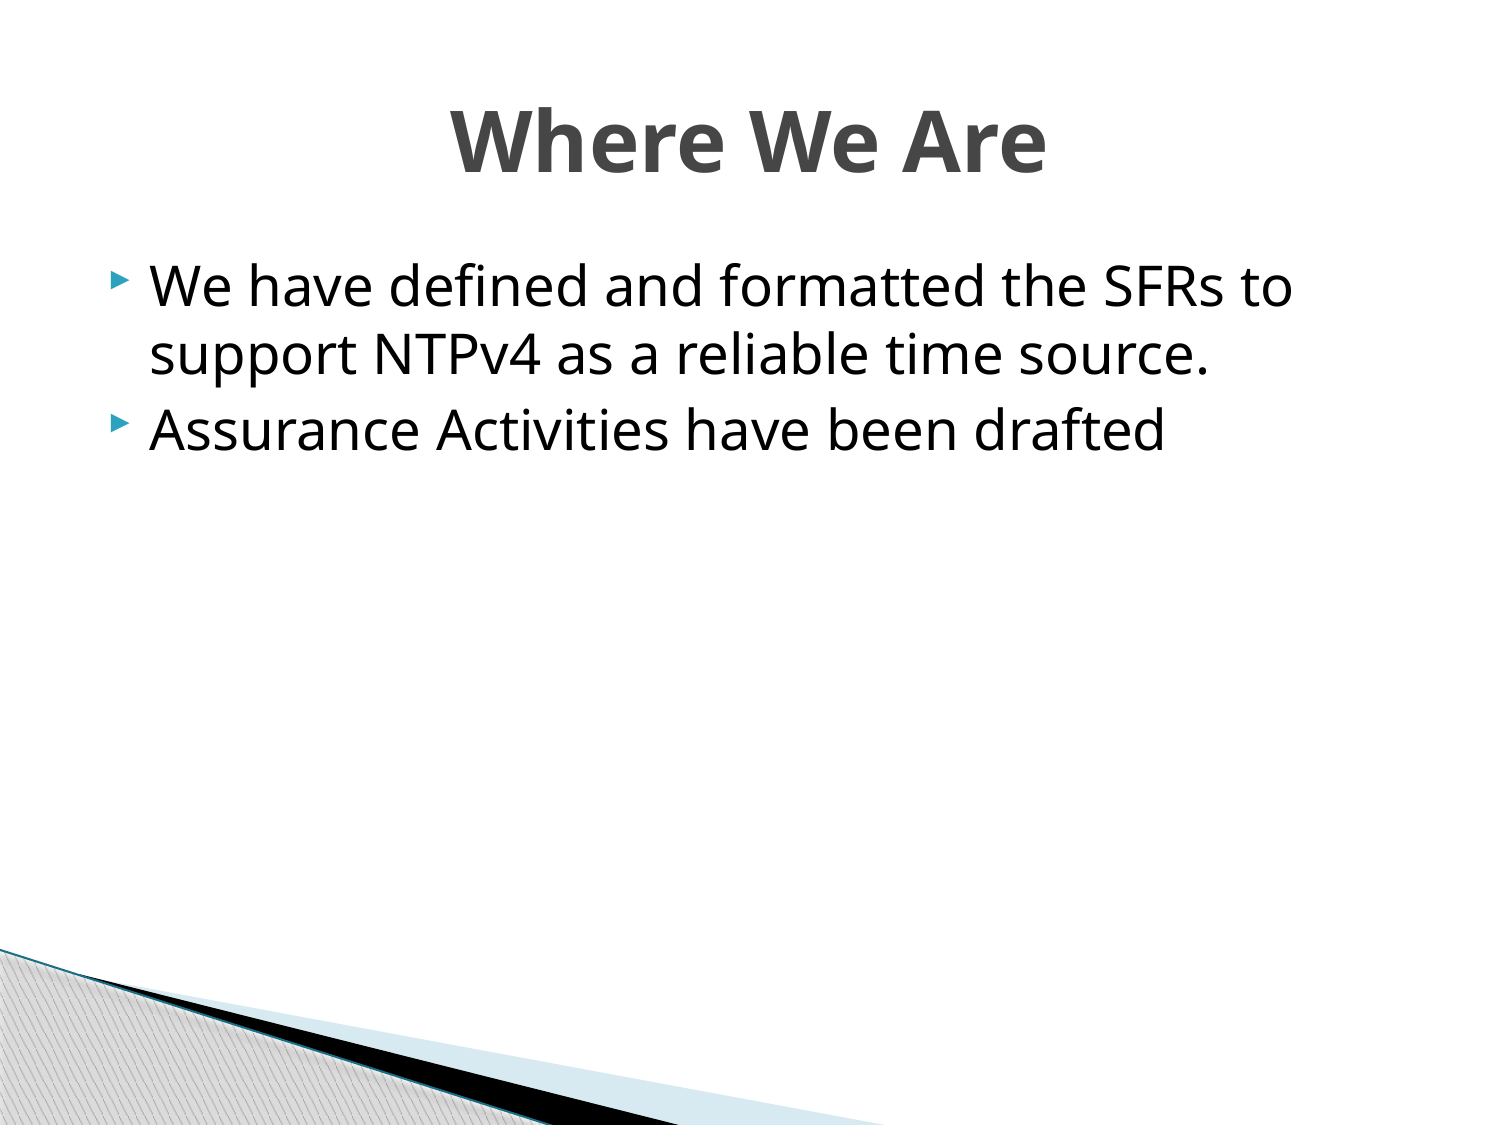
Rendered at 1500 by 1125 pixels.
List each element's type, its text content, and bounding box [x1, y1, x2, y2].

list We have defined and formatted the SFRs to support NTPv4 as a reliable time source. Assurance Activities have been drafted [75, 243, 1425, 750]
title Where We Are [75, 45, 1425, 233]
